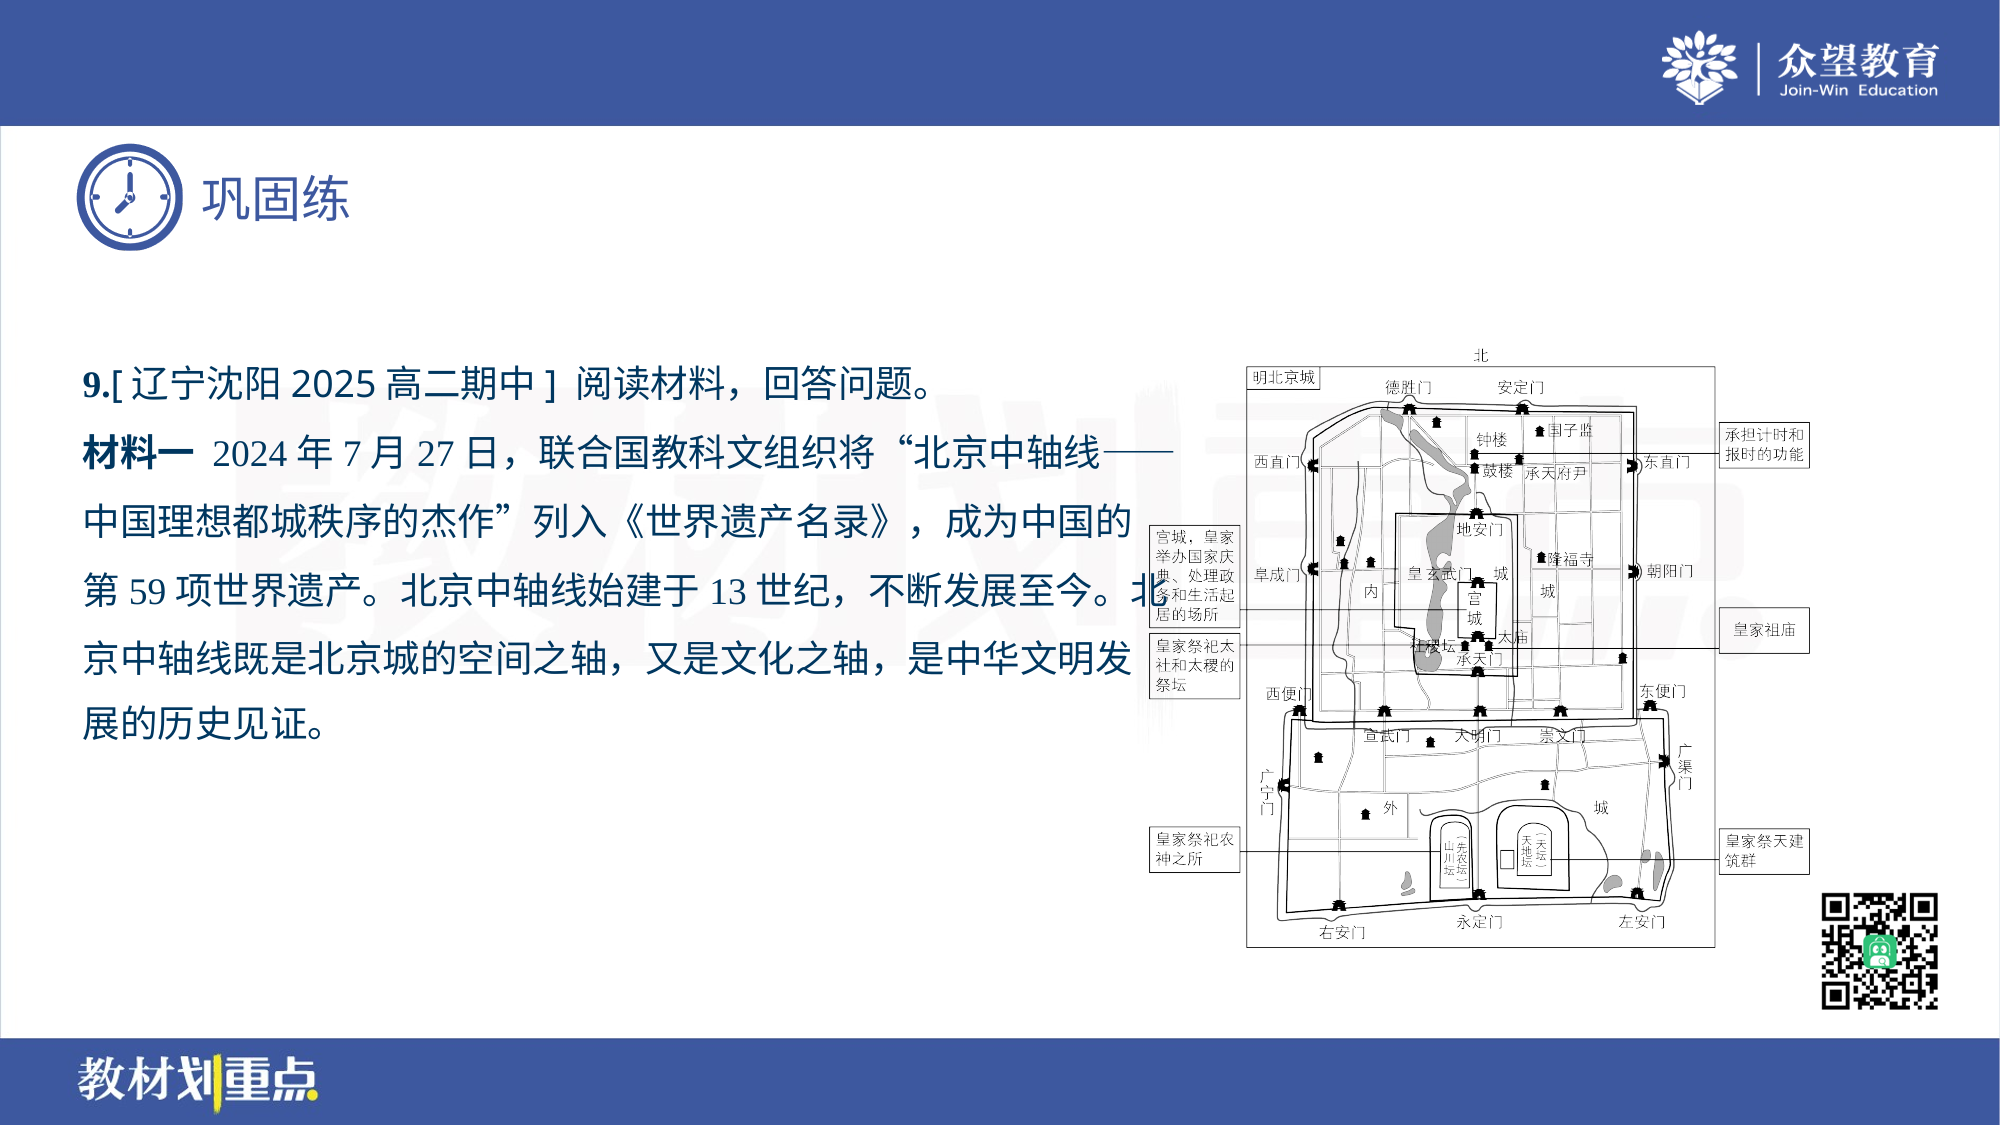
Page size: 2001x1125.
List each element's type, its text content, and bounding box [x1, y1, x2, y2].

text_box 9.[辽宁沈阳2025高二期中] 阅读材料，回答问题。 材料一 2024年7月27日，联合国教科文组织将“北京中轴线—— 中国理想都城秩序的杰作”列入《世界遗产名录》，成为中国的 第59项世界遗产。北京中轴线始建于13世纪，不断发展至今。北 京中轴线既是北京城的空间之轴，又是文化之轴，是中华文明发 展的历史见证。 [82, 336, 1134, 738]
picture [0, 0, 2000, 1125]
